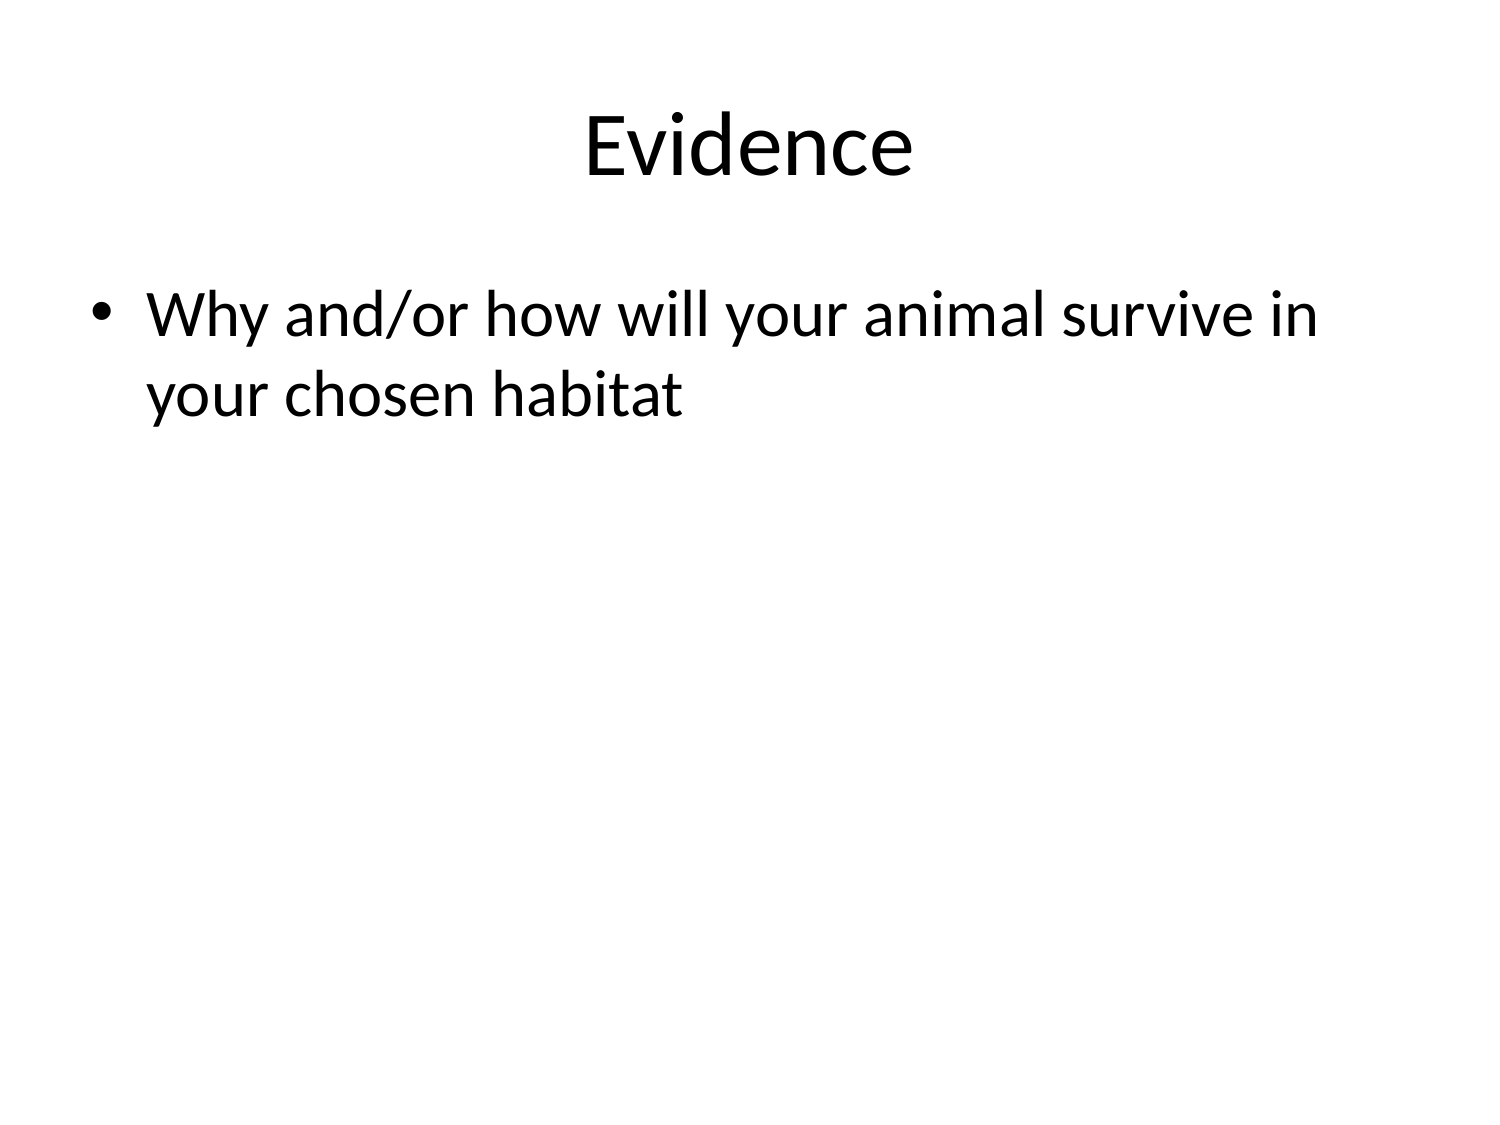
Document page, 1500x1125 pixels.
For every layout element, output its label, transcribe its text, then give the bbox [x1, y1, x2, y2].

list Why and/or how will your animal survive in your chosen habitat [75, 262, 1425, 1005]
title Evidence [75, 45, 1425, 233]
